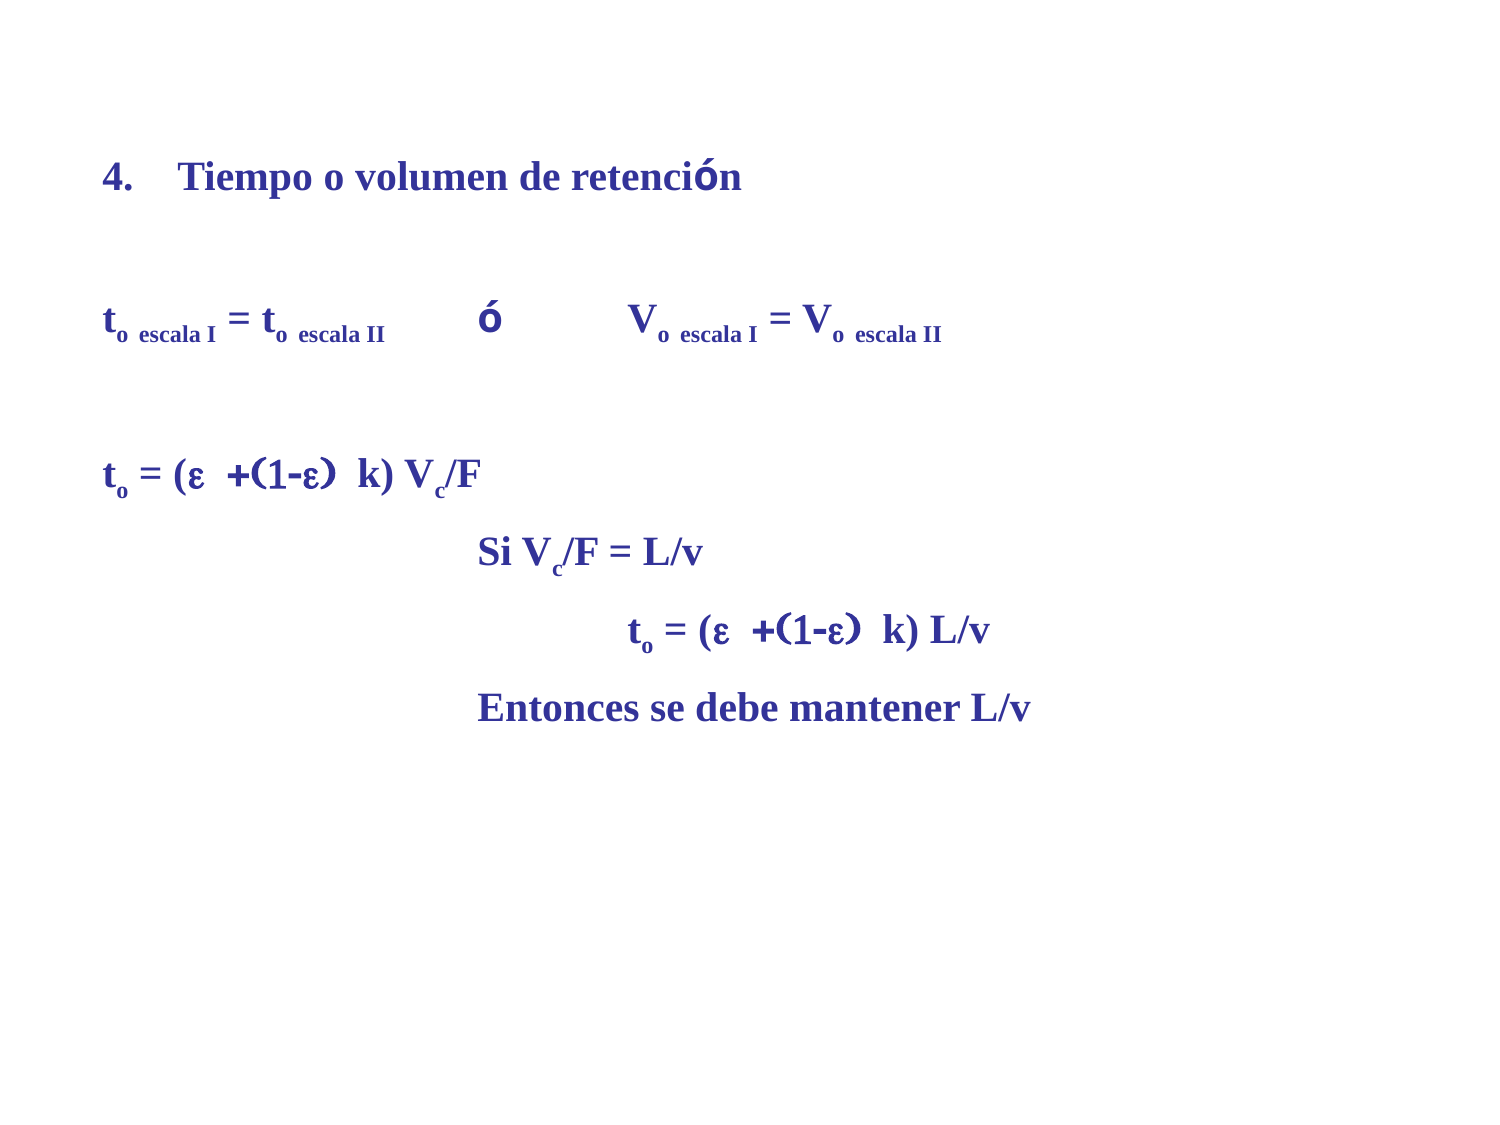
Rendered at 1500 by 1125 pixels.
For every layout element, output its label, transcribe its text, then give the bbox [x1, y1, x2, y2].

text_box Tiempo o volumen de retención to escala I = to escala II ó Vo escala I = Vo escala II to = (e +(1-e) k) Vc/F Si Vc/F = L/v to = (e +(1-e) k) L/v Entonces se debe mantener L/v [87, 0, 1413, 808]
